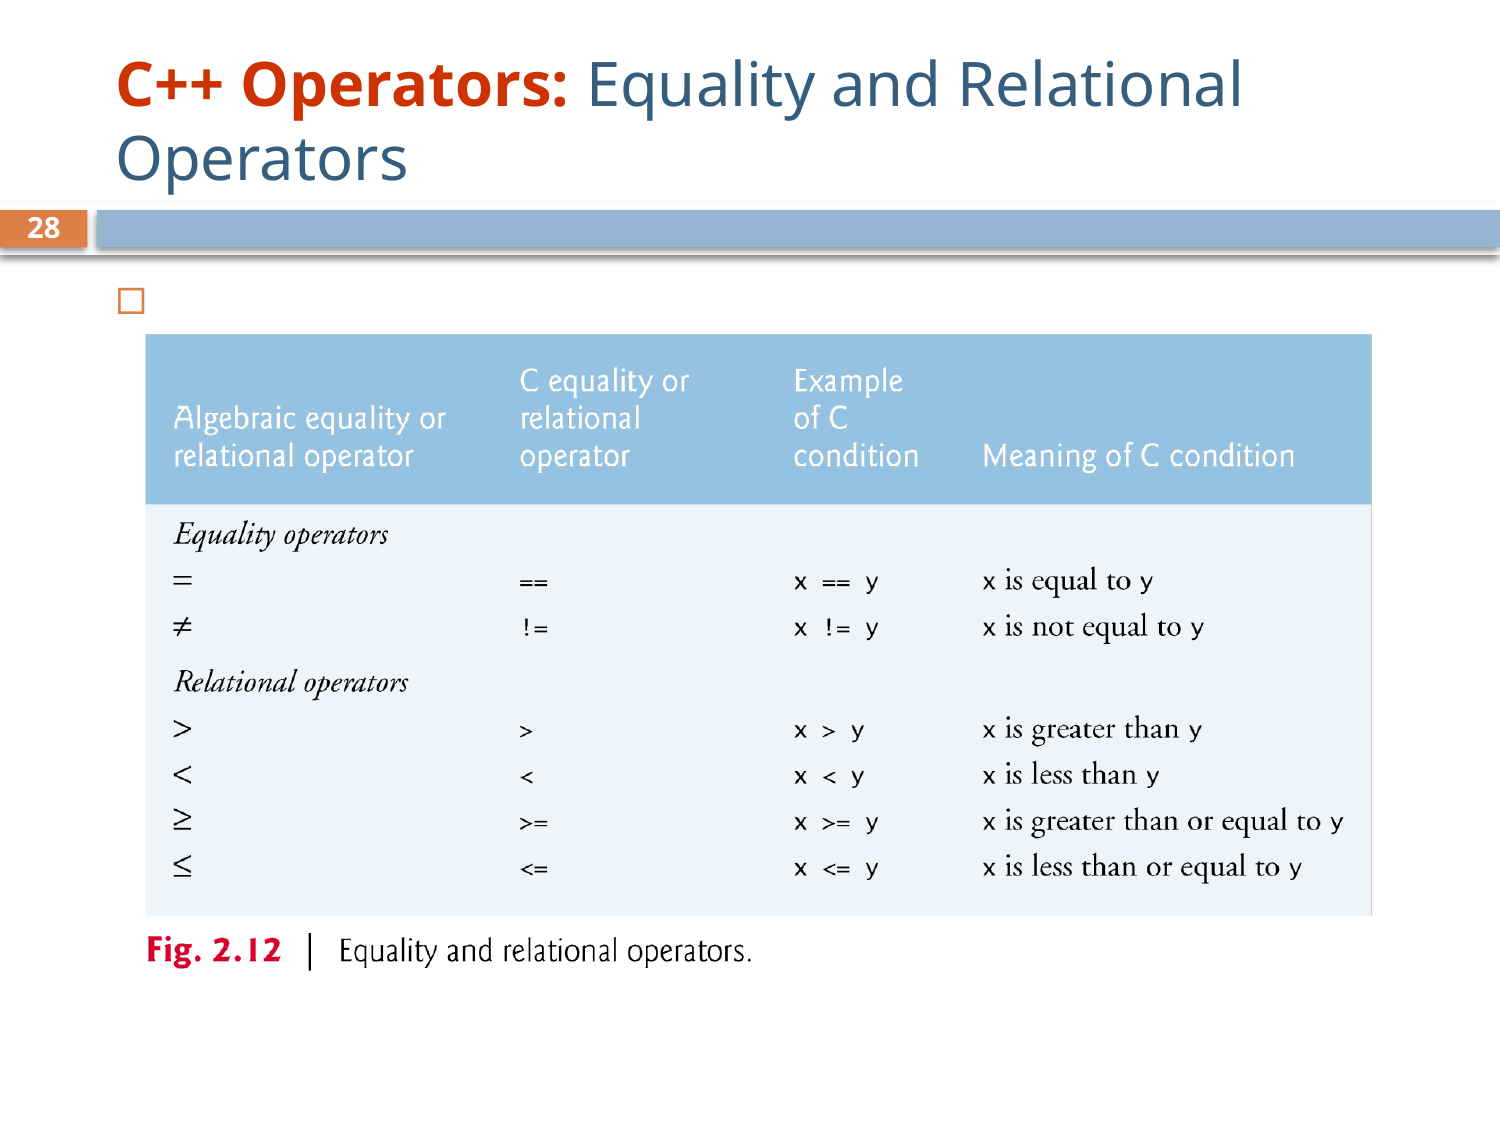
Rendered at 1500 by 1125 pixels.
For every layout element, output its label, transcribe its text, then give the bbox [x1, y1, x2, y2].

slide_number 28 [0, 208, 88, 249]
picture [52, 266, 1426, 1018]
list [100, 262, 1438, 1000]
title C++ Operators: Equality and Relational Operators [100, 37, 1438, 200]
